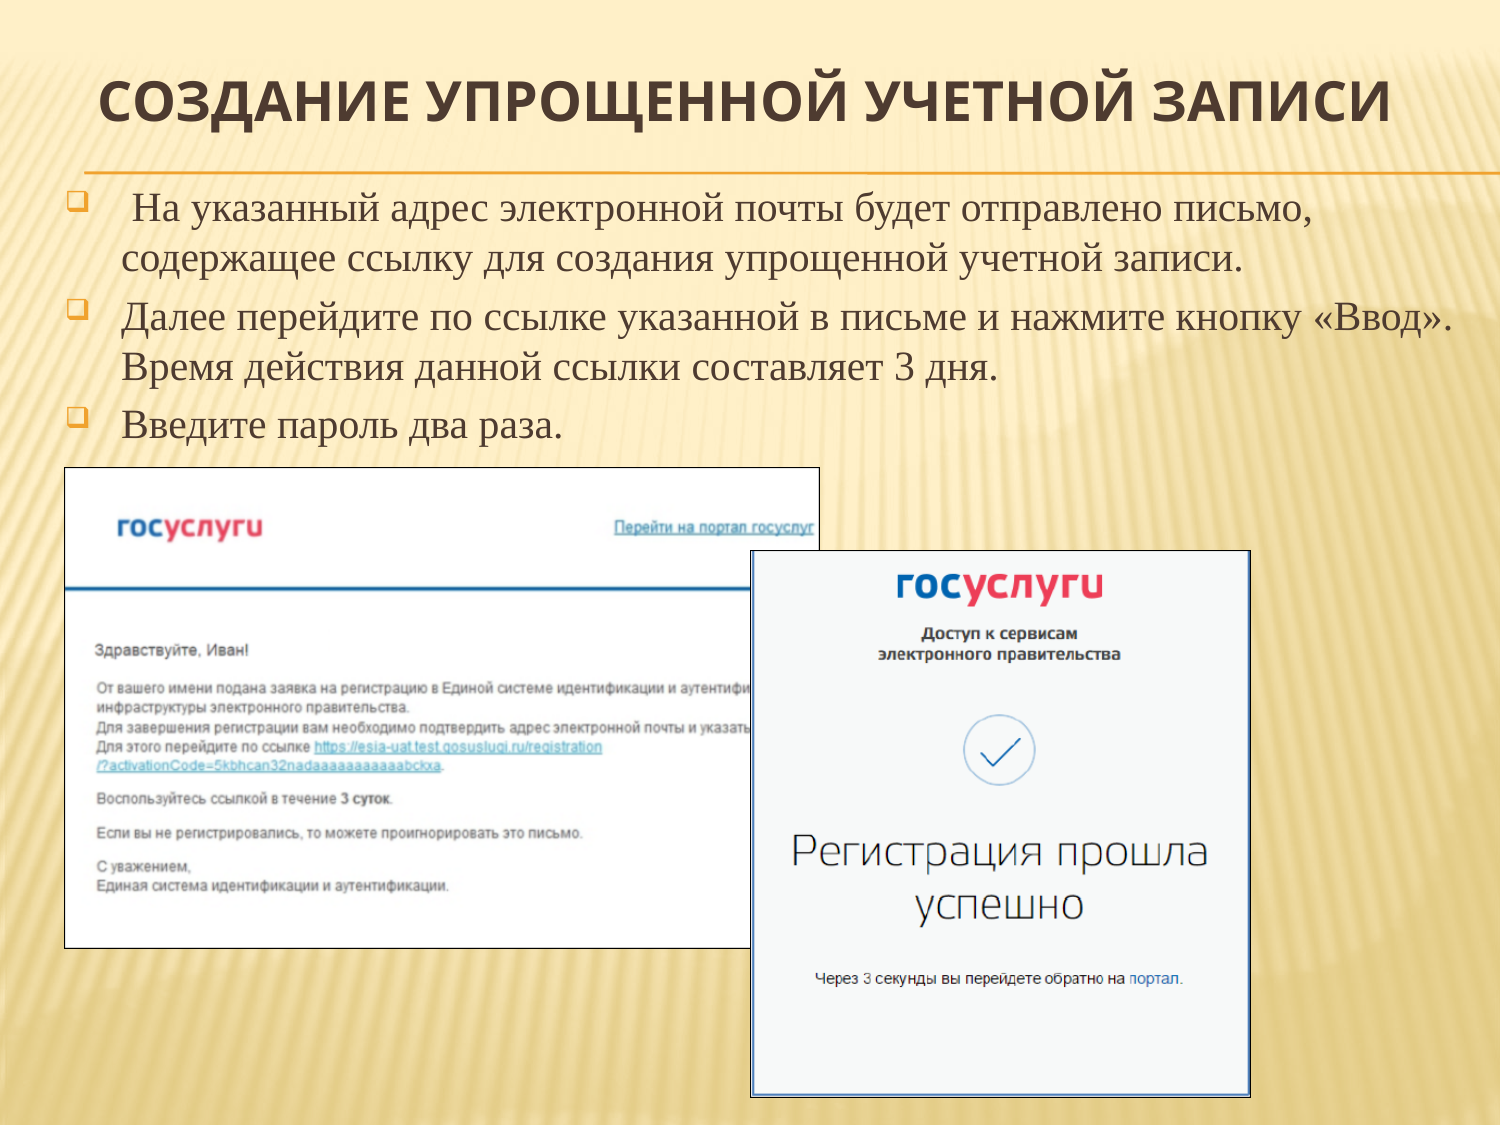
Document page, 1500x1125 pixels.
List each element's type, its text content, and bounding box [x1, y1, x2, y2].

picture [64, 467, 1251, 1099]
title Создание упрощенной учетной записи [41, 30, 1467, 169]
list На указанный адрес электронной почты будет отправлено письмо, содержащее ссылку для создания упрощенной учетной записи. Далее перейдите по ссылке указанной в письме и нажмите кнопку «Ввод». Время действия данной ссылки составляет 3 дня. Введите пароль два раза. [50, 172, 1475, 1106]
